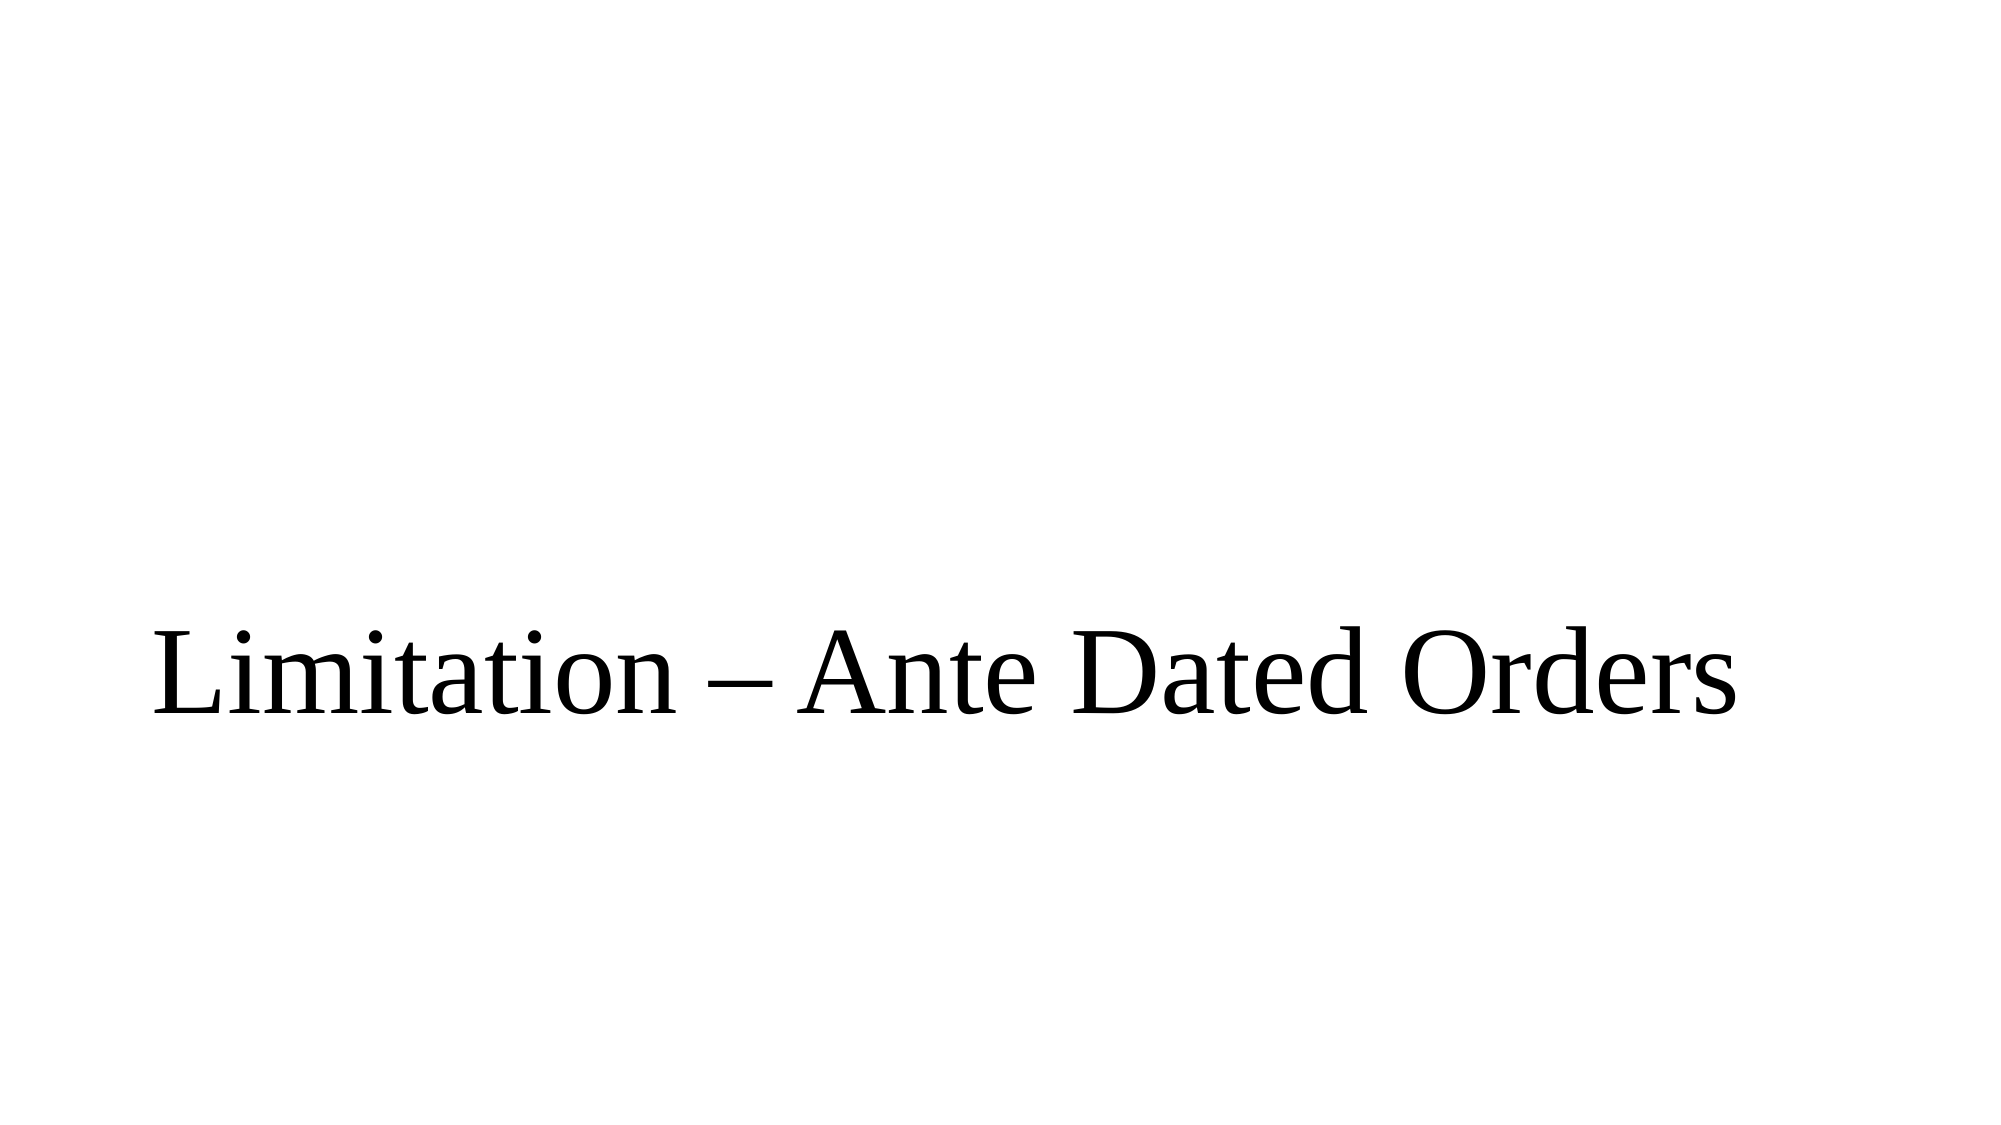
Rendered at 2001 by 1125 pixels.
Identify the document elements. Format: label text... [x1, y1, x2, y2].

title Limitation – Ante Dated Orders [136, 280, 1862, 749]
